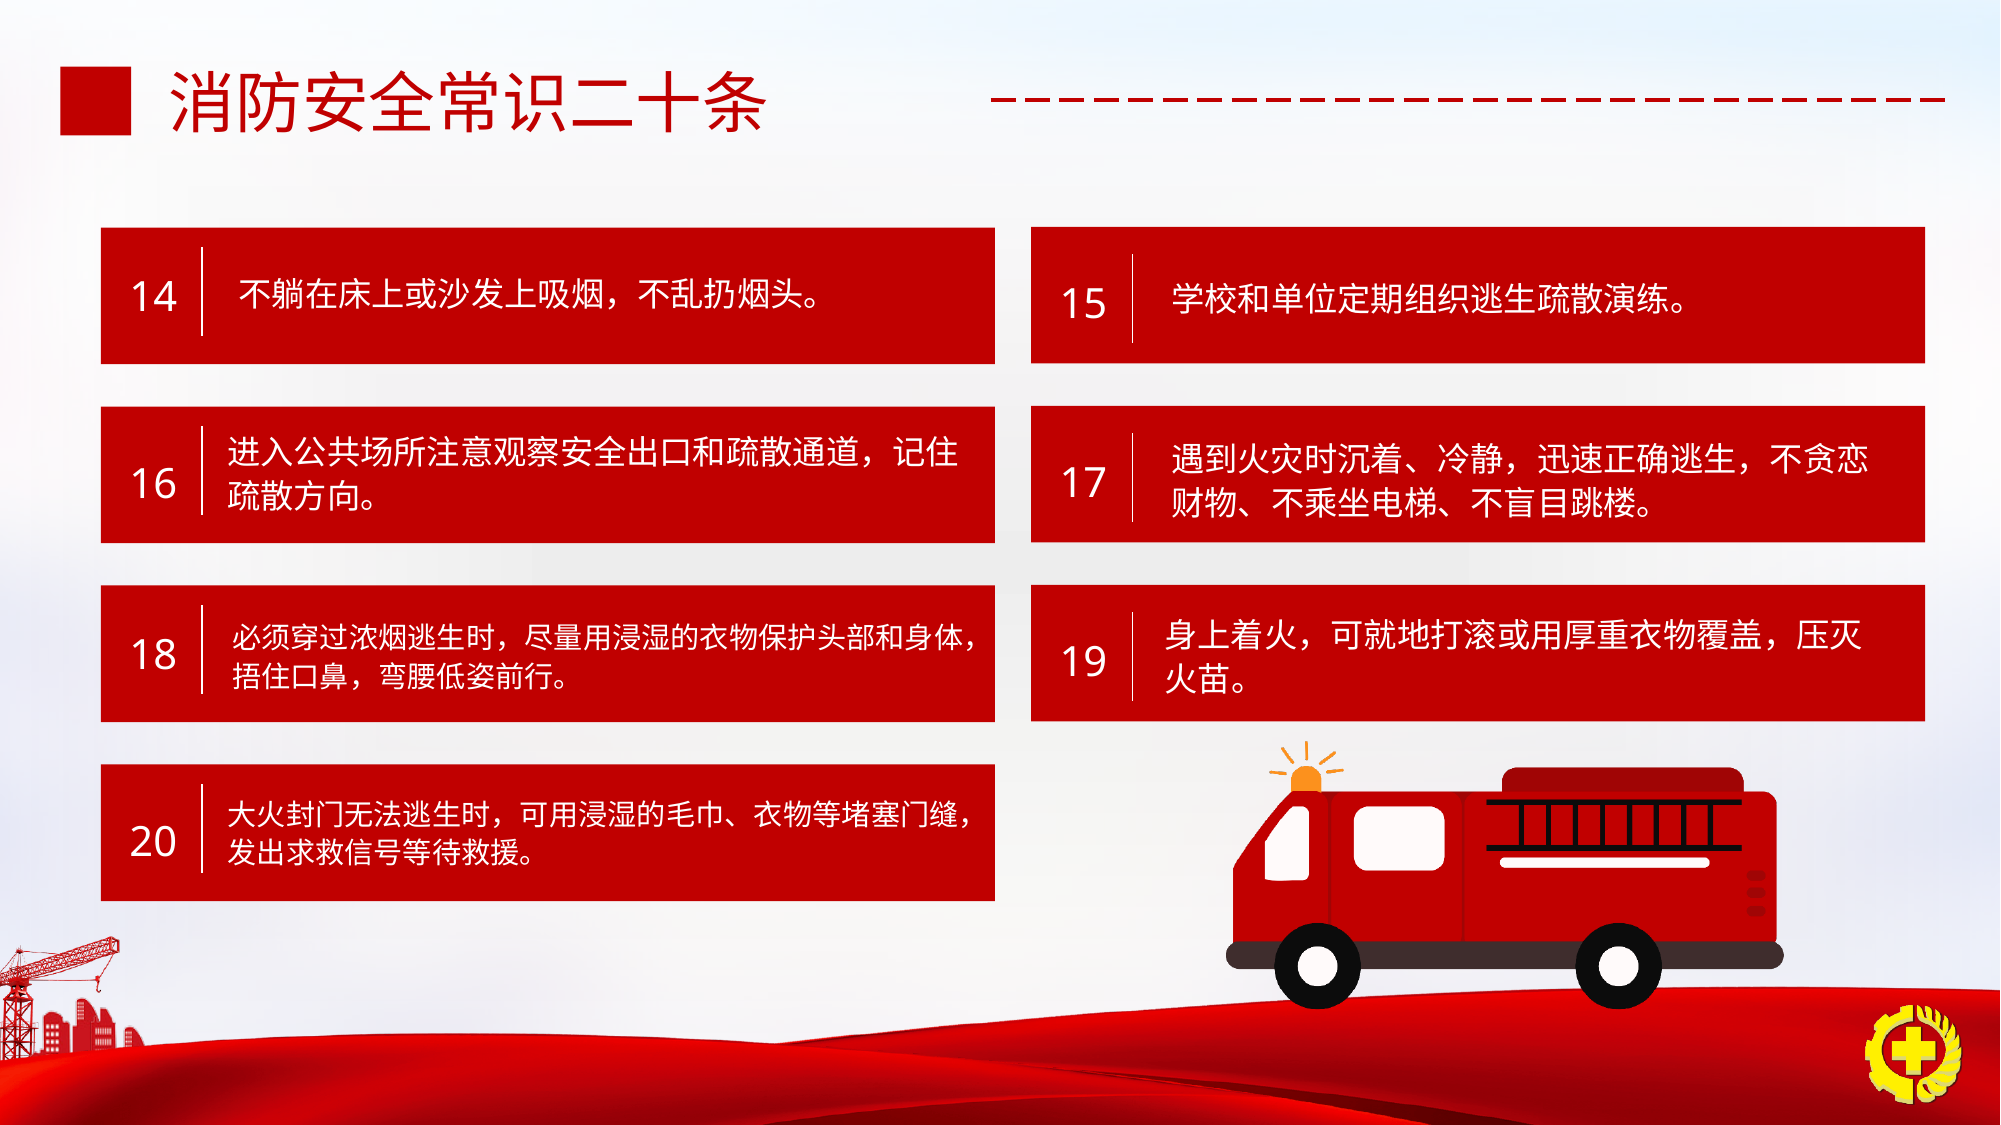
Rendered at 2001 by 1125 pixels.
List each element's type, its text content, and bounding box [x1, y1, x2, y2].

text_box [100, 227, 998, 365]
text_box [1031, 405, 1925, 543]
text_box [1031, 226, 1925, 364]
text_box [100, 585, 995, 722]
text_box 消防安全常识二十条 [154, 53, 965, 148]
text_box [100, 406, 995, 544]
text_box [1031, 584, 1925, 722]
picture [0, 633, 2001, 1125]
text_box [100, 764, 995, 901]
text_box [59, 66, 132, 136]
